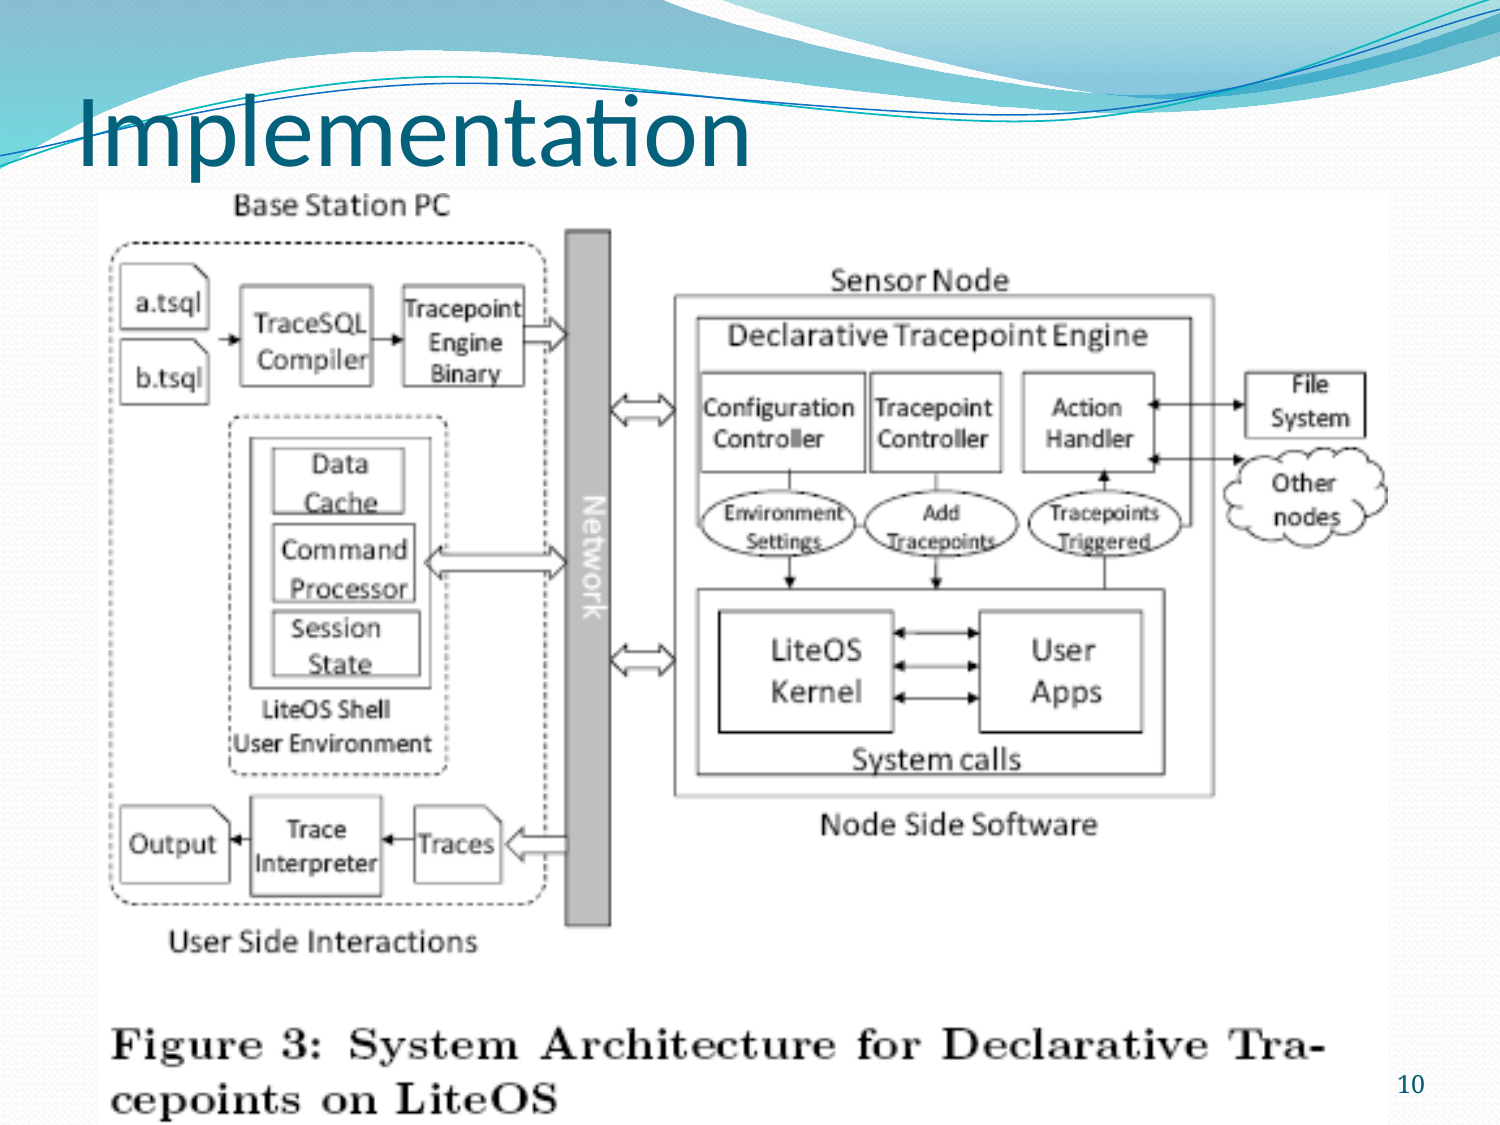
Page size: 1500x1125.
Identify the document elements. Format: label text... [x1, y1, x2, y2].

slide_number 10 [1394, 1042, 1425, 1103]
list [99, 193, 1388, 1125]
title Implementation [75, 37, 1425, 188]
